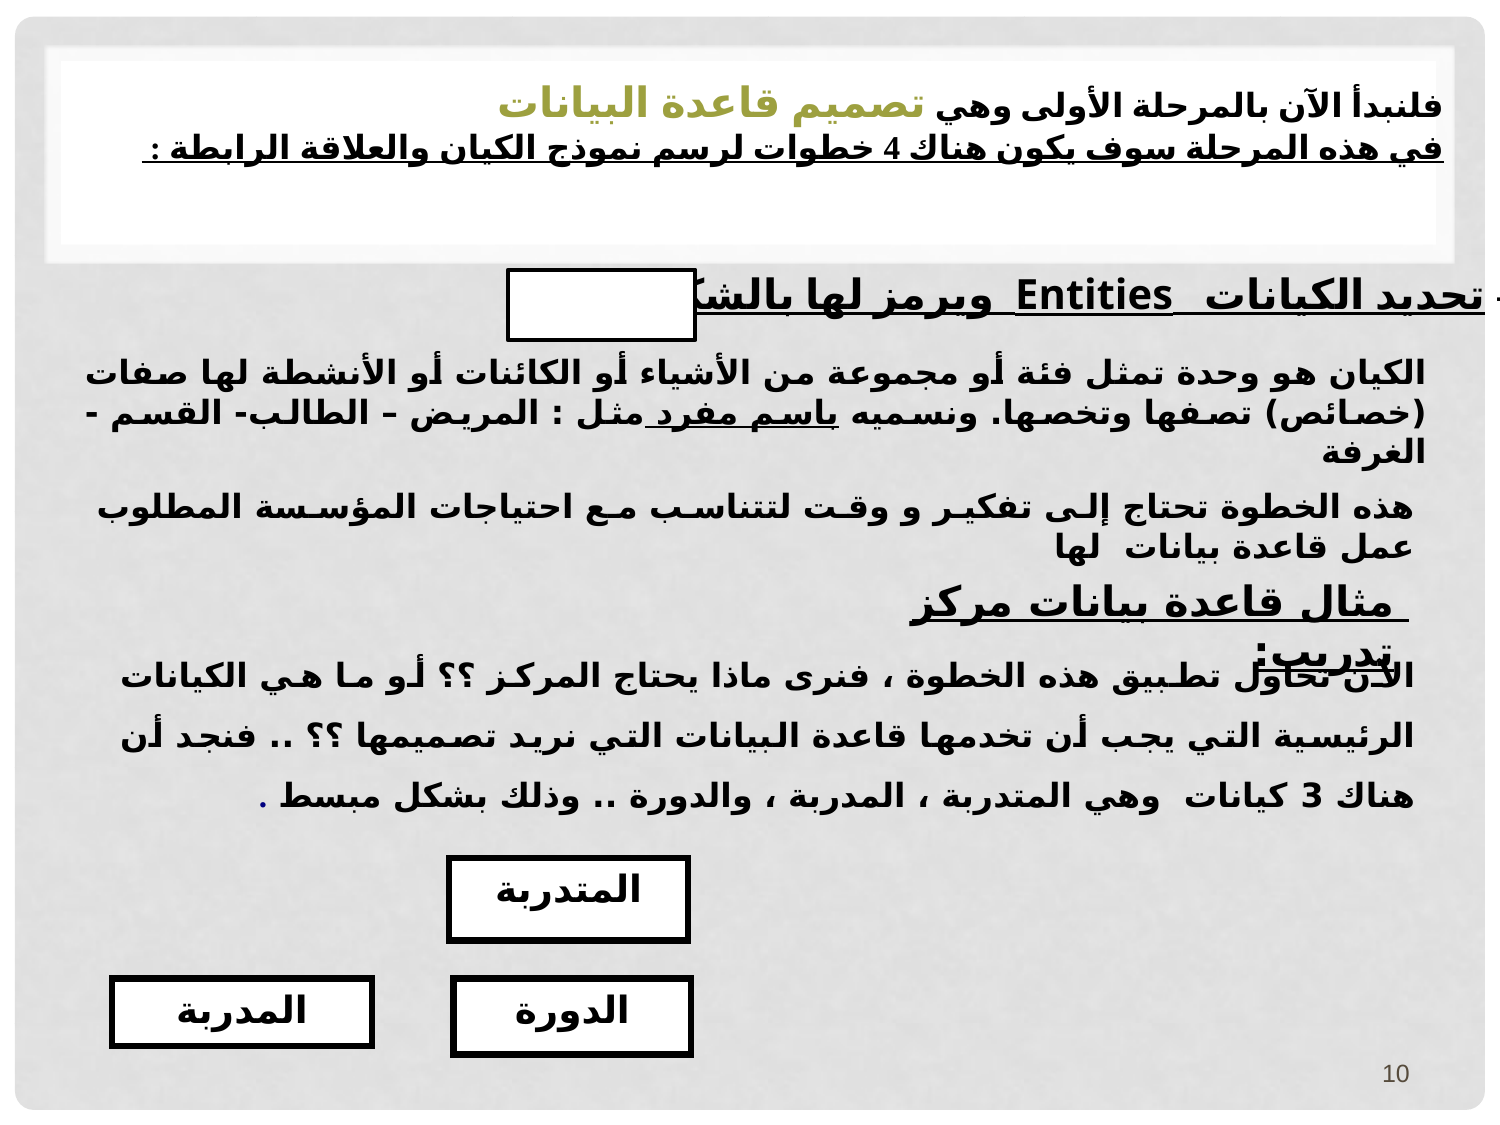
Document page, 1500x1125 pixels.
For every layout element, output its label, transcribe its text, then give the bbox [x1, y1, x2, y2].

text_box مثال قاعدة بيانات مركز تدريب: [761, 567, 1409, 683]
text_box 1- تحديد الكيانات Entities ويرمز لها بالشكل [618, 260, 1500, 326]
text_box [506, 268, 697, 342]
text_box هذه الخطوة تحتاج إلى تفكير و وقت لتتناسب مع احتياجات المؤسسة المطلوب عمل قاعدة بيانات لها [81, 478, 1430, 573]
text_box الآن نحاول تطبيق هذه الخطوة ، فنرى ماذا يحتاج المركز ؟؟ أو ما هي الكيانات الرئيسية التي يجب أن تخدمها قاعدة البيانات التي نريد تصميمها ؟؟ .. فنجد أن هناك 3 كيانات وهي المتدربة ، المدربة ، والدورة .. وذلك بشكل مبسط . [105, 626, 1430, 821]
text_box الكيان هو وحدة تمثل فئة أو مجموعة من الأشياء أو الكائنات أو الأنشطة لها صفات (خصائص) تصفها وتخصها. ونسميه باسم مفرد مثل : المريض – الطالب- القسم - الغرفة [70, 343, 1442, 478]
slide_number 10 [1074, 1042, 1425, 1103]
text_box فلنبدأ الآن بالمرحلة الأولى وهي تصميم قاعدة البيانات في هذه المرحلة سوف يكون هناك 4 خطوات لرسم نموذج الكيان والعلاقة الرابطة : [41, 68, 1460, 214]
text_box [111, 857, 692, 1055]
